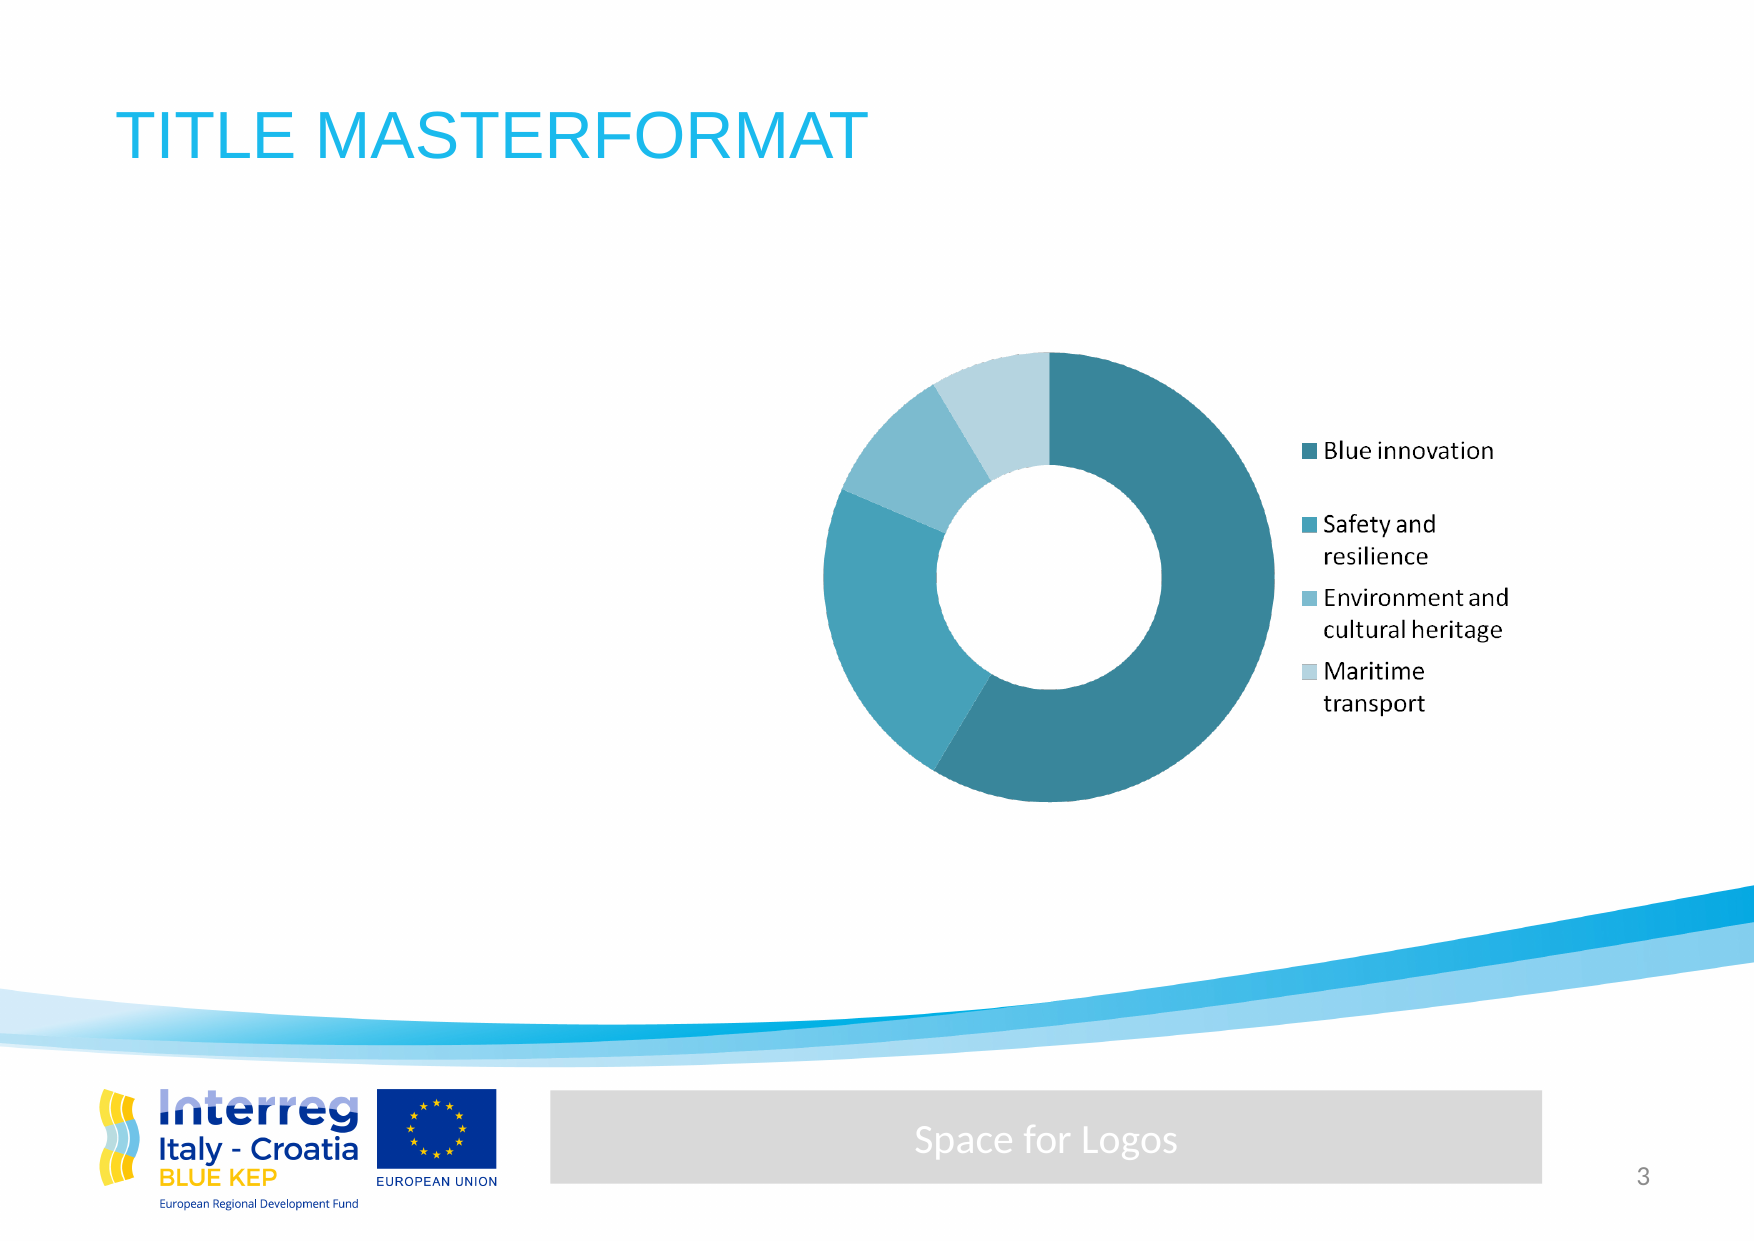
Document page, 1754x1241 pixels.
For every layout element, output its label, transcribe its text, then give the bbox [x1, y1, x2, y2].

slide_number 3 [1607, 1141, 1666, 1208]
picture [0, 0, 1754, 1241]
text_box TITLE MASTERFORMAT [97, 83, 1656, 181]
text_box Space for Logos [549, 1089, 1543, 1185]
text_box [801, 315, 1530, 839]
